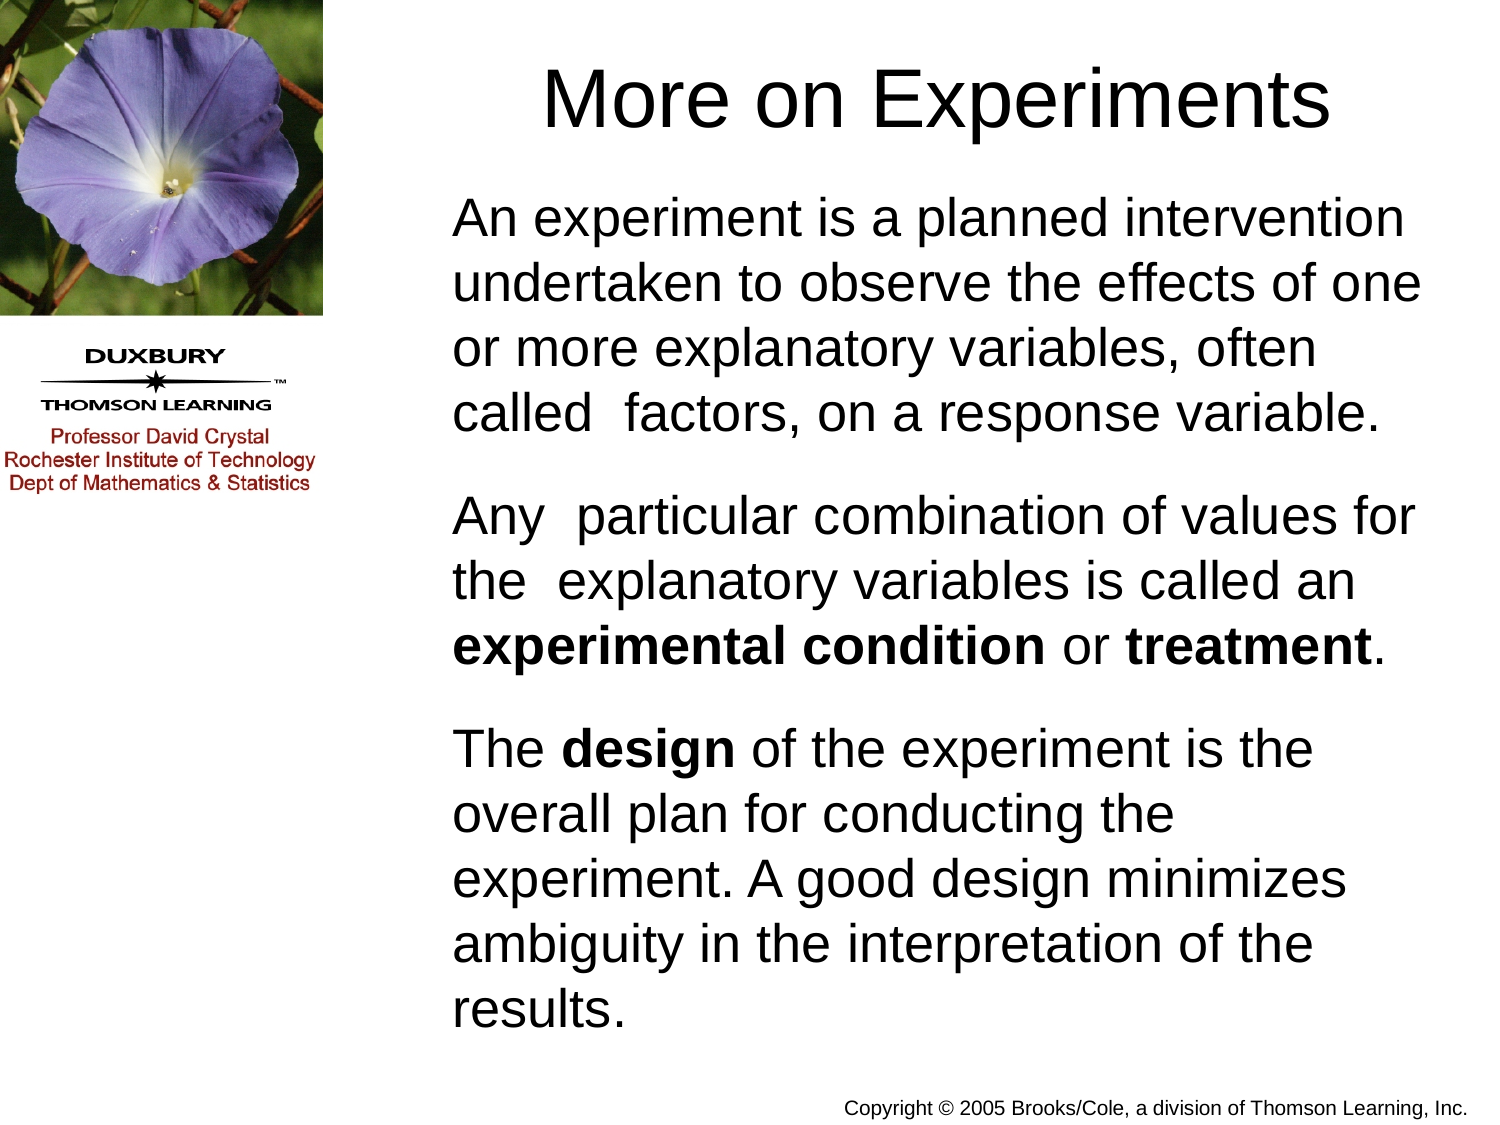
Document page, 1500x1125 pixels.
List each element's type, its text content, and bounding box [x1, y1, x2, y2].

title More on Experiments [424, 24, 1451, 163]
picture [0, 0, 323, 499]
list An experiment is a planned intervention undertaken to observe the effects of one or more explanatory variables, often called factors, on a response variable. Any particular combination of values for the explanatory variables is called an experimental condition or treatment. The design of the experiment is the overall plan for conducting the experiment. A good design minimizes ambiguity in the interpretation of the results. [437, 174, 1463, 976]
